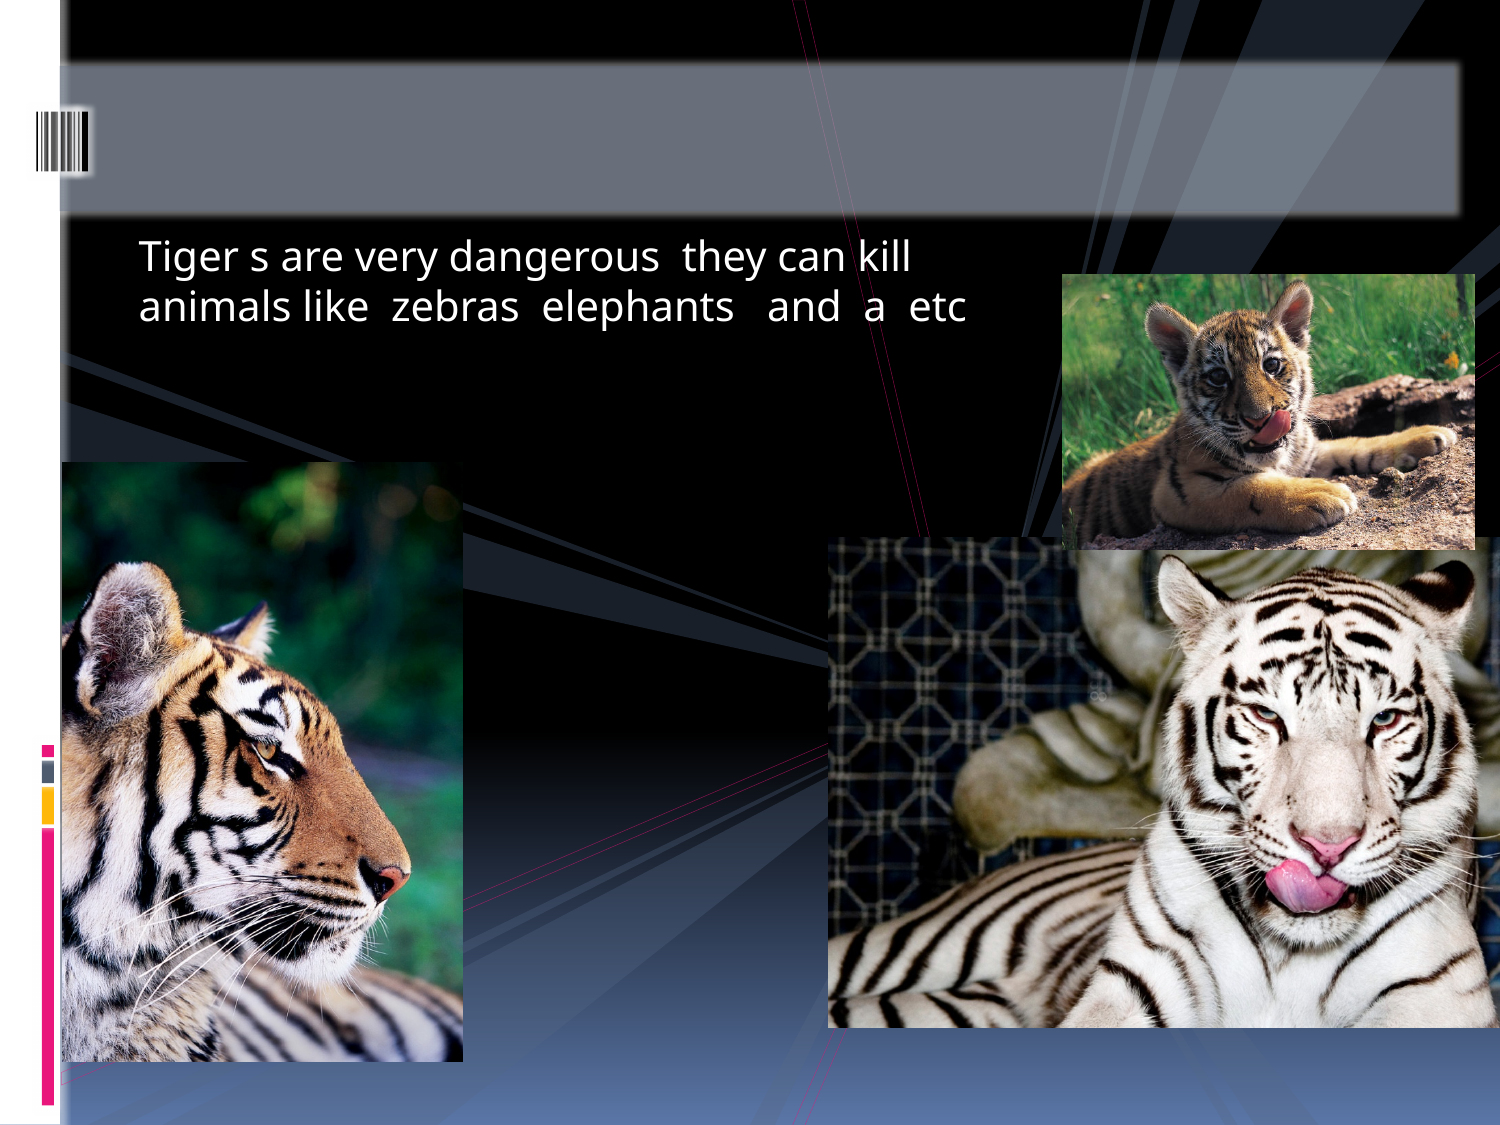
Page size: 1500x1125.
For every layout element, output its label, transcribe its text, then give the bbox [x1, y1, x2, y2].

picture [1062, 274, 1476, 551]
list Tiger s are very dangerous they can kill animals like zebras elephants and a etc [115, 221, 1054, 383]
picture [62, 461, 463, 1063]
picture [827, 537, 1500, 1029]
